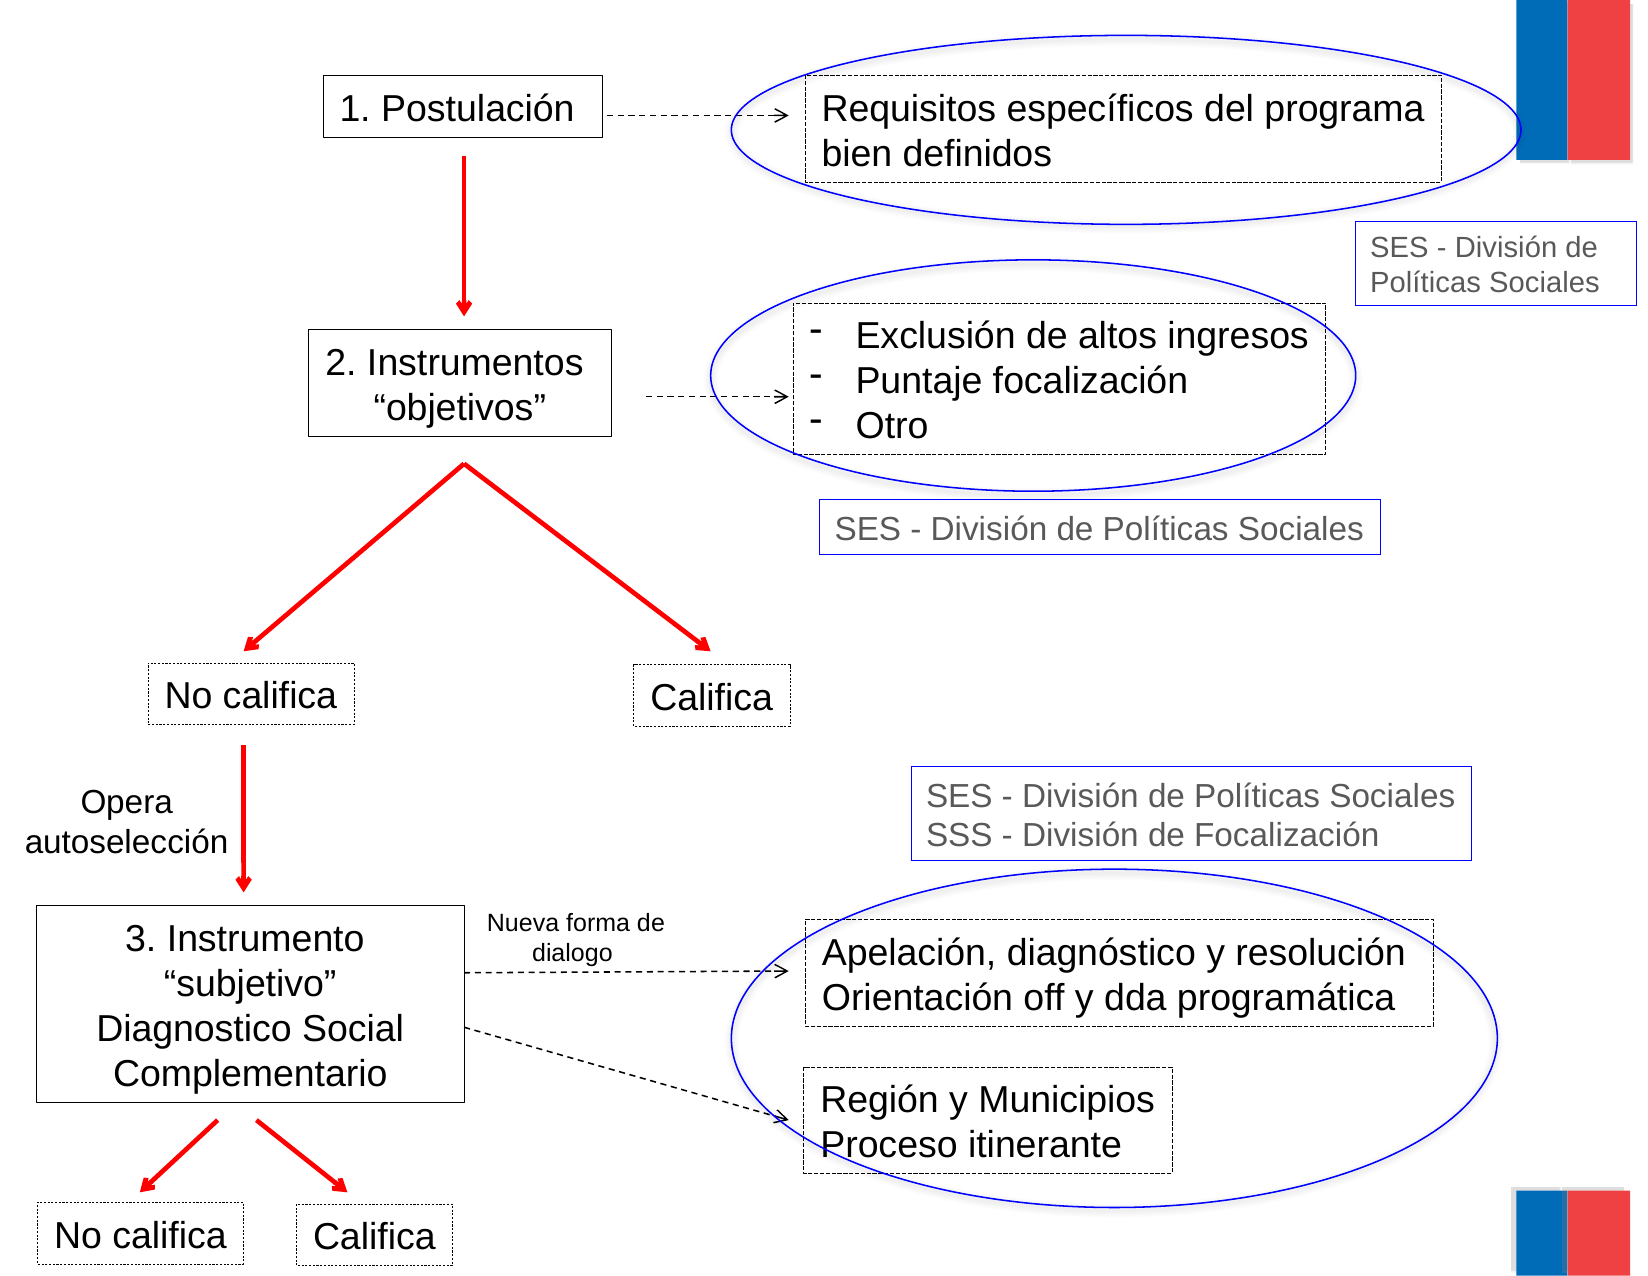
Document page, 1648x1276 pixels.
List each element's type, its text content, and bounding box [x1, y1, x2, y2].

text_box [463, 1026, 789, 1121]
text_box Opera autoselección [0, 771, 238, 869]
text_box Nueva forma de dialogo [446, 897, 706, 975]
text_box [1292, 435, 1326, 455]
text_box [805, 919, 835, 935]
text_box No califica [37, 1202, 244, 1264]
text_box [730, 34, 1522, 226]
text_box 3. Instrumento “subjetivo” Diagnostico Social Complementario [36, 905, 464, 1103]
text_box Opera autoselección [247, 771, 257, 869]
text_box [709, 259, 1357, 492]
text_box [139, 1119, 218, 1193]
text_box SES - División de Políticas Sociales SSS - División de Focalización [911, 766, 1472, 861]
text_box Califica [296, 1203, 453, 1266]
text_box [463, 463, 711, 652]
text_box SES - División de Políticas Sociales [1355, 221, 1637, 306]
text_box Califica [633, 664, 790, 727]
text_box [731, 868, 1499, 1209]
text_box SES - División de Políticas Sociales [819, 499, 1381, 555]
text_box No califica [147, 662, 354, 725]
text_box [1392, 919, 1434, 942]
text_box 1. Postulación [322, 75, 603, 137]
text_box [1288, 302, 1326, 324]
text_box 2. Instrumentos “objetivos” [308, 329, 611, 437]
text_box Región y Municipios Proceso itinerante [803, 1146, 860, 1174]
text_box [256, 1119, 348, 1193]
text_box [243, 463, 462, 652]
